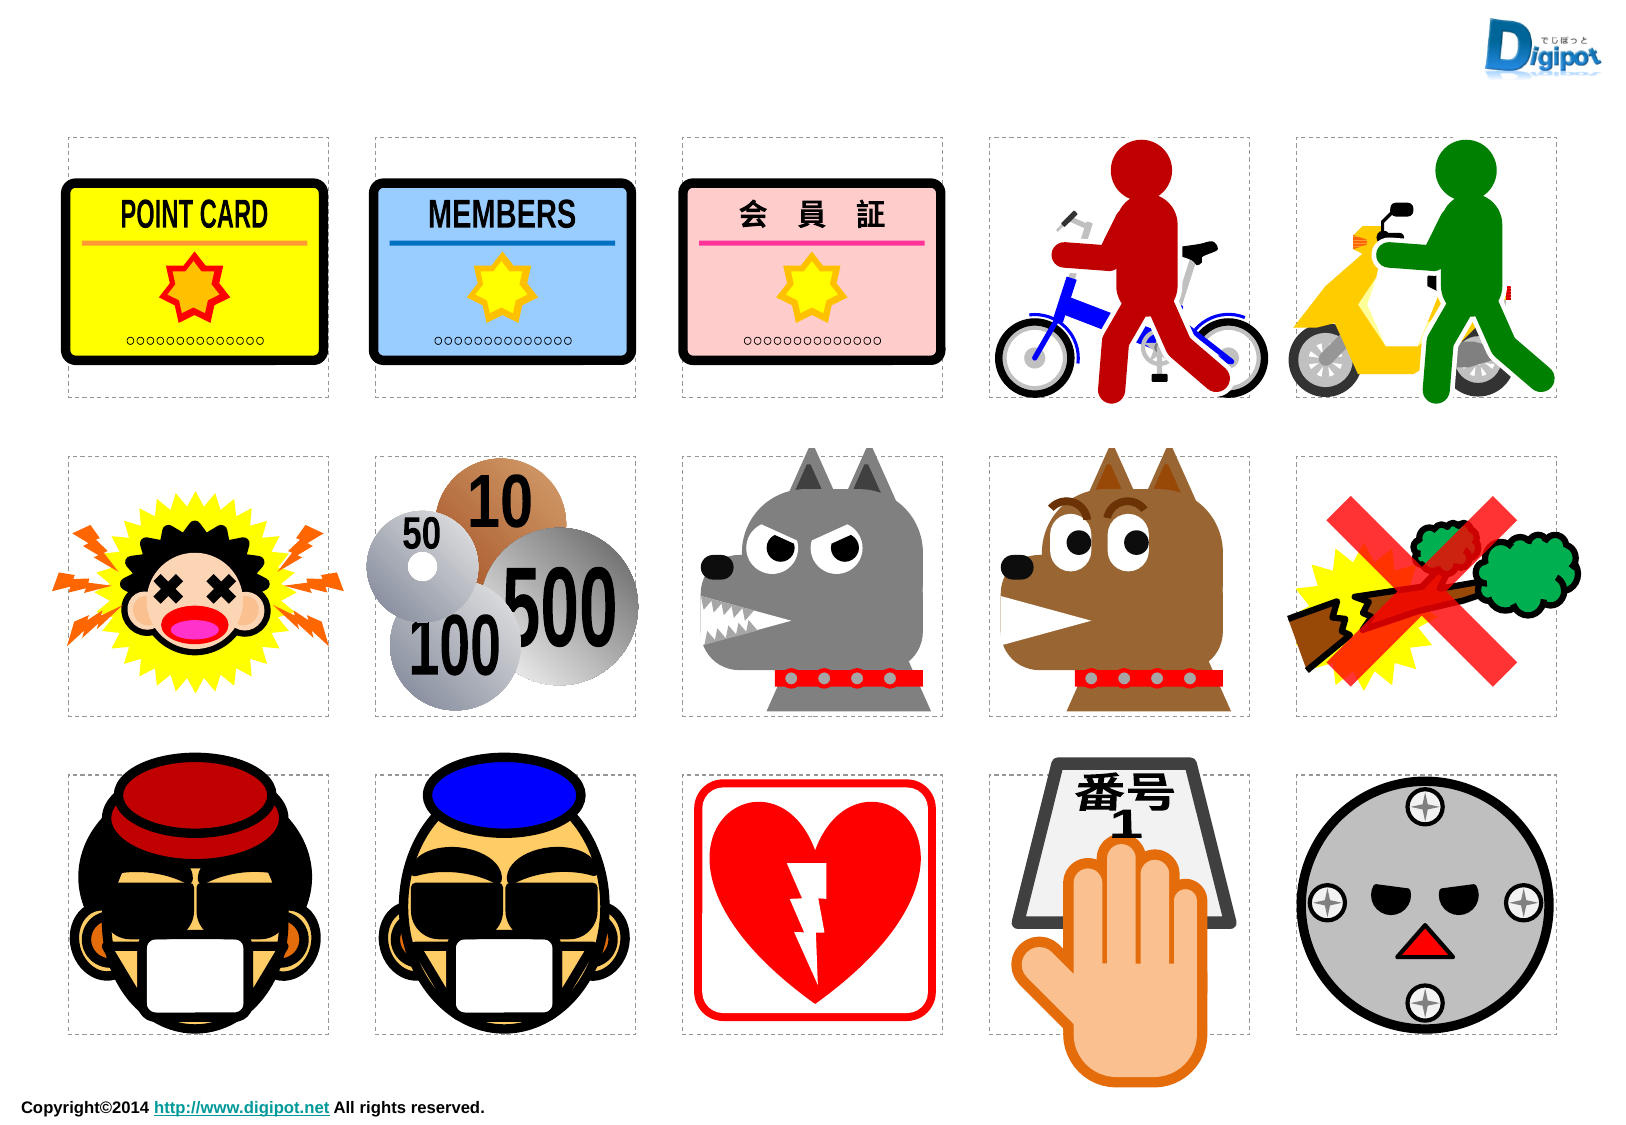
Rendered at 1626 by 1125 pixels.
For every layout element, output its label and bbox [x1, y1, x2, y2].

text_box [1261, 430, 1583, 752]
text_box [55, 490, 341, 694]
text_box [701, 624, 758, 638]
text_box [989, 139, 1274, 404]
text_box [373, 182, 632, 361]
text_box [74, 757, 316, 1030]
text_box [693, 779, 937, 1022]
text_box [700, 447, 932, 712]
text_box [1017, 763, 1231, 1078]
text_box [698, 602, 754, 616]
text_box [366, 458, 639, 711]
text_box [65, 182, 324, 361]
text_box [1288, 139, 1561, 404]
picture [1485, 18, 1602, 82]
text_box [383, 757, 625, 1030]
text_box [682, 182, 942, 361]
text_box [1000, 447, 1232, 712]
text_box [1300, 780, 1550, 1030]
